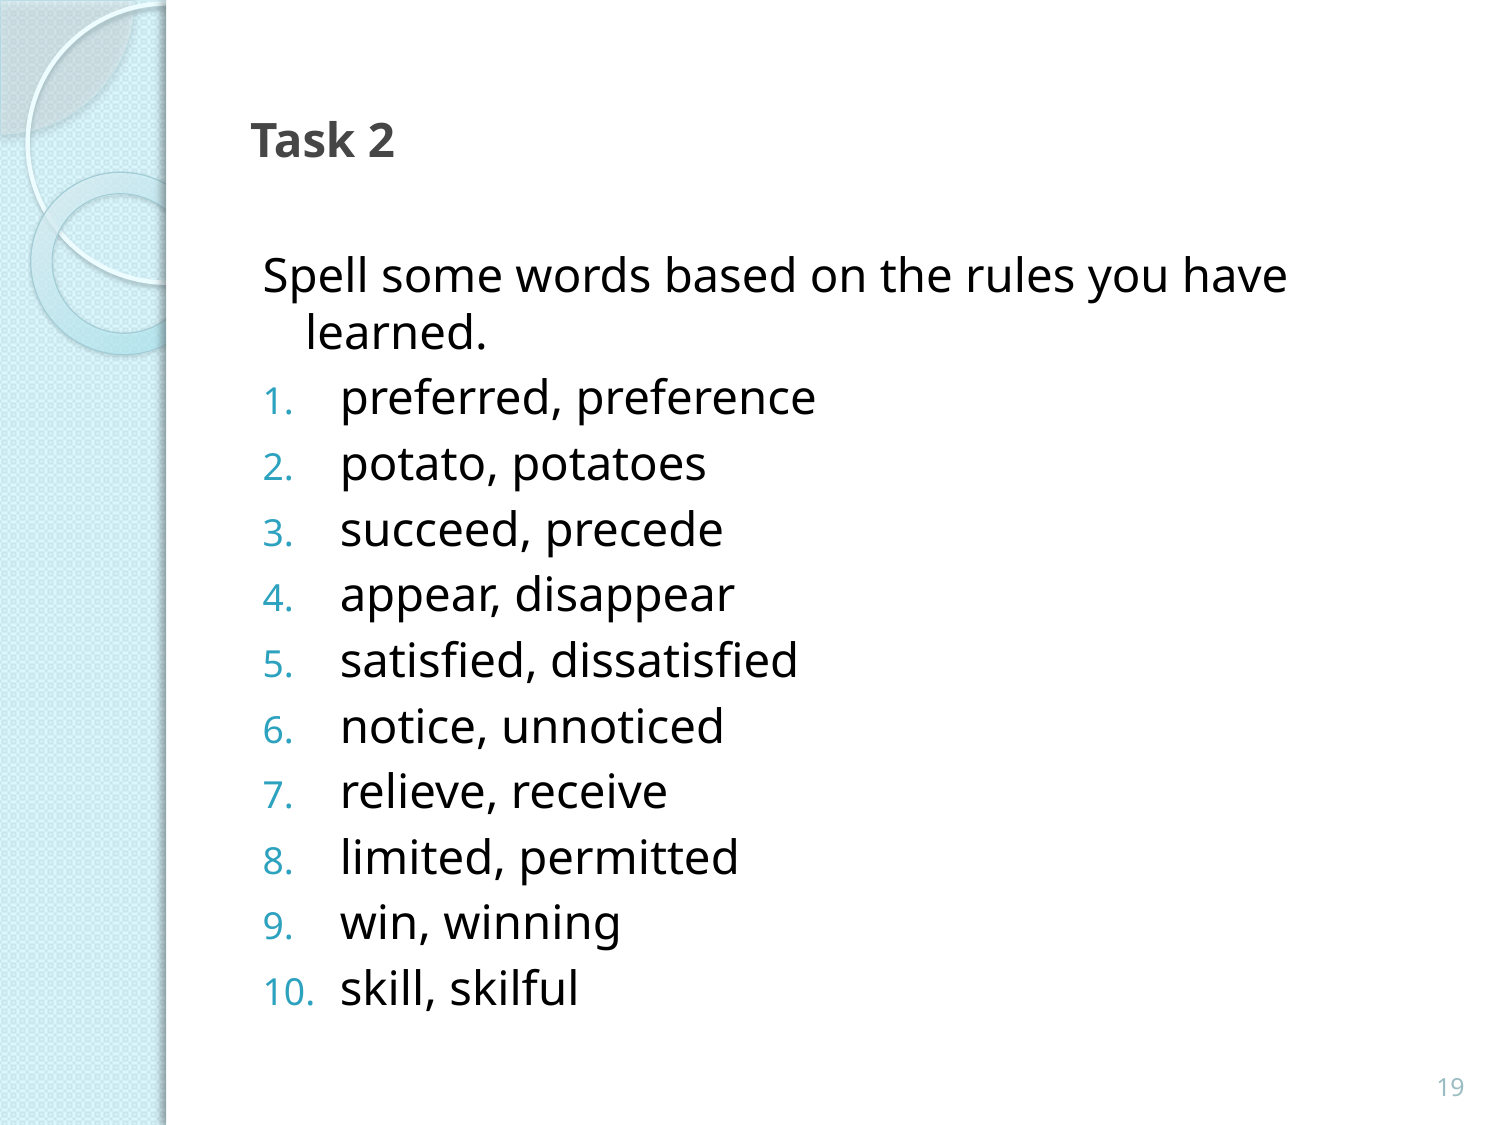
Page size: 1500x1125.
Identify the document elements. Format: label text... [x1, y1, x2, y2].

list Spell some words based on the rules you have learned. preferred, preference potato, potatoes succeed, precede appear, disappear satisfied, dissatisfied notice, unnoticed relieve, receive limited, permitted win, winning skill, skilful [235, 237, 1466, 1025]
slide_number 19 [1413, 1034, 1488, 1113]
title Task 2 [235, 45, 1466, 233]
